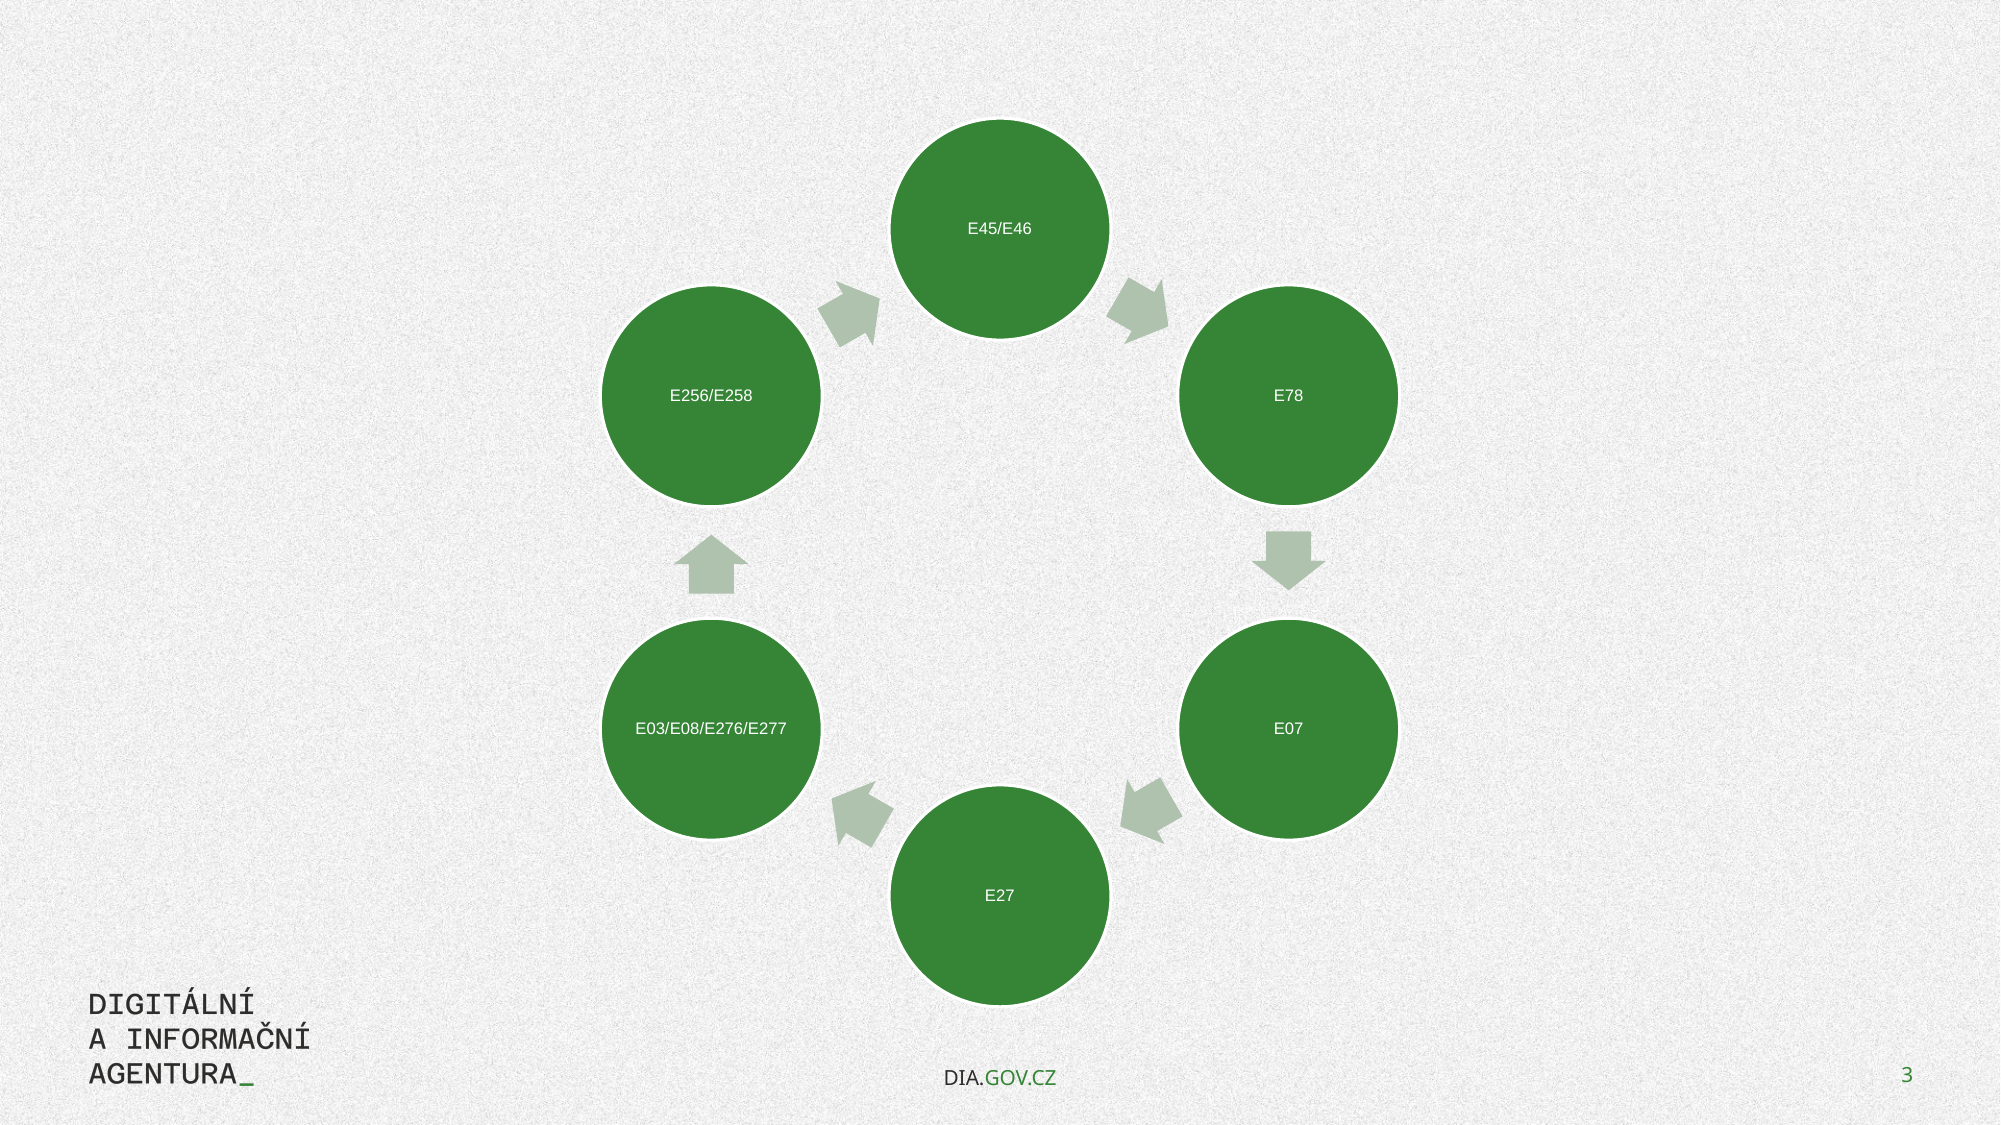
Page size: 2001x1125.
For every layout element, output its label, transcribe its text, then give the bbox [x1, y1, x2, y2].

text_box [1250, 530, 1327, 591]
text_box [827, 775, 888, 852]
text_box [1115, 773, 1176, 850]
footer DIA.GOV.CZ [558, 1037, 1442, 1098]
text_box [1177, 617, 1401, 841]
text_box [599, 617, 823, 841]
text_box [1112, 273, 1173, 350]
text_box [1177, 284, 1401, 508]
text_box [888, 117, 1112, 341]
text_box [599, 284, 823, 508]
picture [0, 0, 2001, 1125]
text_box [888, 784, 1112, 1008]
slide_number 3 [1612, 1037, 1928, 1098]
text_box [824, 275, 885, 352]
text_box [673, 534, 750, 595]
